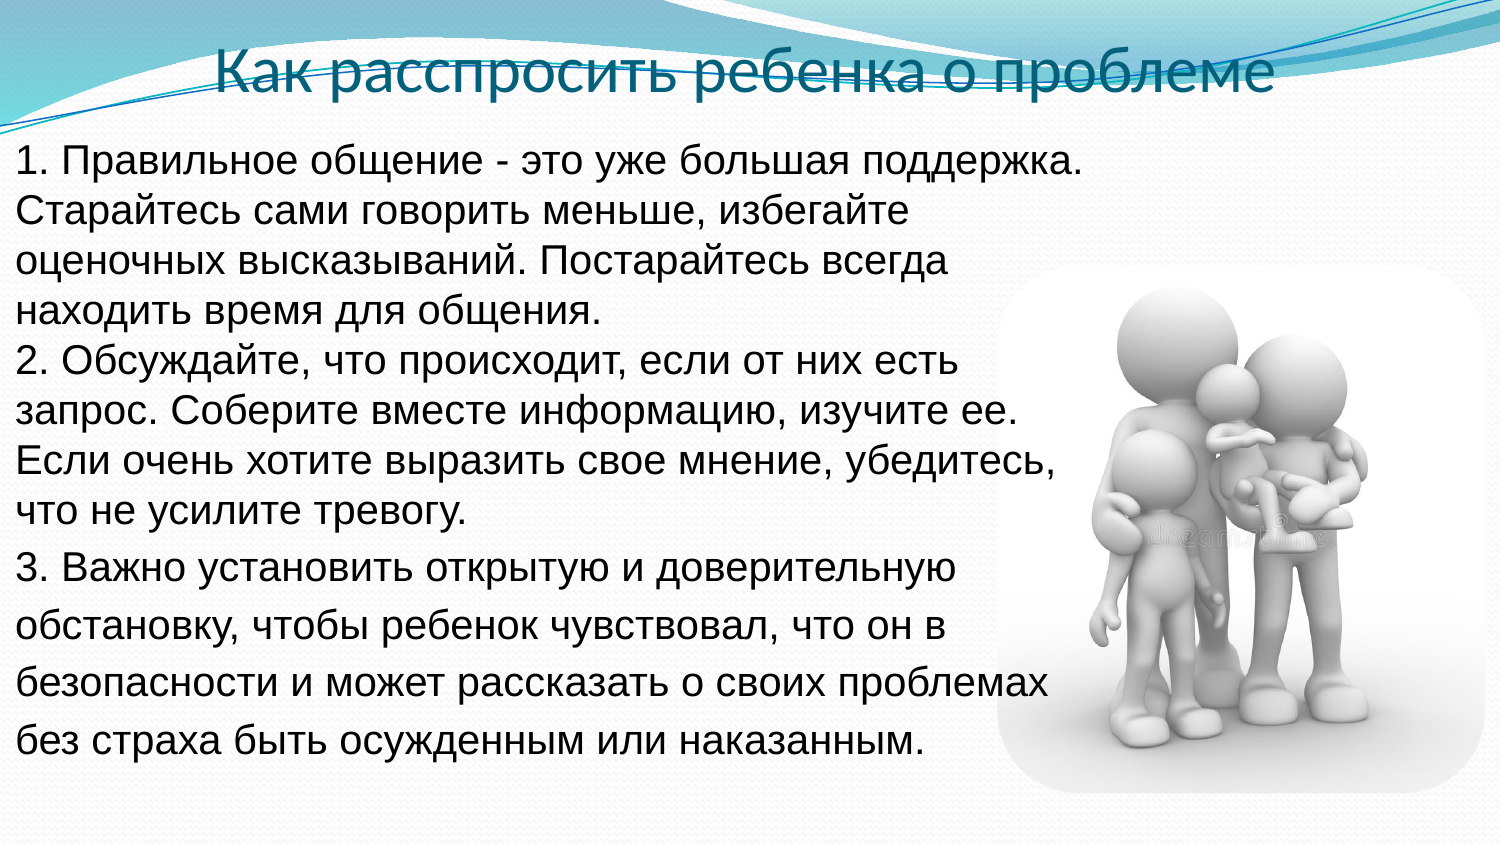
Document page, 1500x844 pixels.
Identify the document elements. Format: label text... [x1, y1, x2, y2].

title Как расспросить ребенка о проблеме [0, 11, 1500, 126]
picture [997, 265, 1486, 794]
text_box 1. Правильное общение - это уже большая поддержка. Старайтесь сами говорить меньше, избегайте оценочных высказываний. Постарайтесь всегда находить время для общения. 2. Обсуждайте, что происходит, если от них есть запрос. Соберите вместе информацию, изучите ее. Если очень хотите выразить свое мнение, убедитесь, что не усилите тревогу. 3. Важно установить открытую и доверительную обстановку, чтобы ребенок чувствовал, что он в безопасности и может рассказать о своих проблемах без страха быть осужденным или наказанным. [0, 117, 1103, 778]
